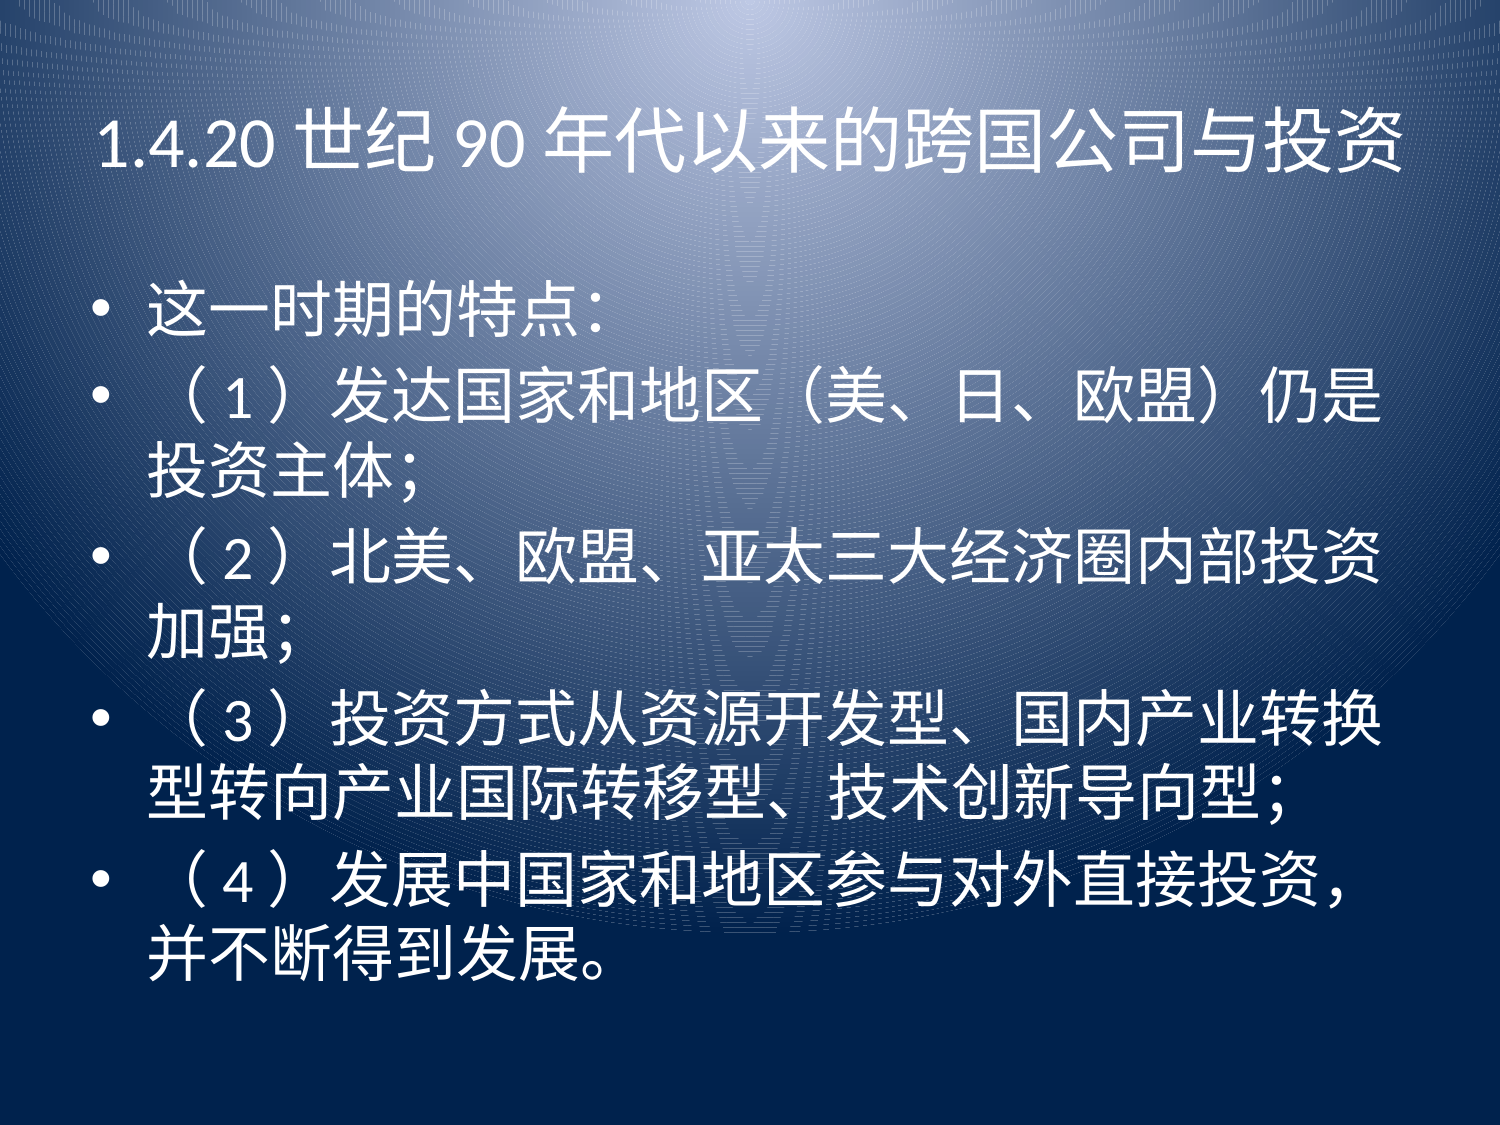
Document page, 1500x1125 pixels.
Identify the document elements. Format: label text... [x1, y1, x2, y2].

list 这一时期的特点： （1）发达国家和地区（美、日、欧盟）仍是投资主体； （2）北美、欧盟、亚太三大经济圈内部投资加强； （3）投资方式从资源开发型、国内产业转换型转向产业国际转移型、技术创新导向型； （4）发展中国家和地区参与对外直接投资，并不断得到发展。 [75, 262, 1425, 1005]
title 1.4.20世纪90年代以来的跨国公司与投资 [75, 45, 1425, 233]
